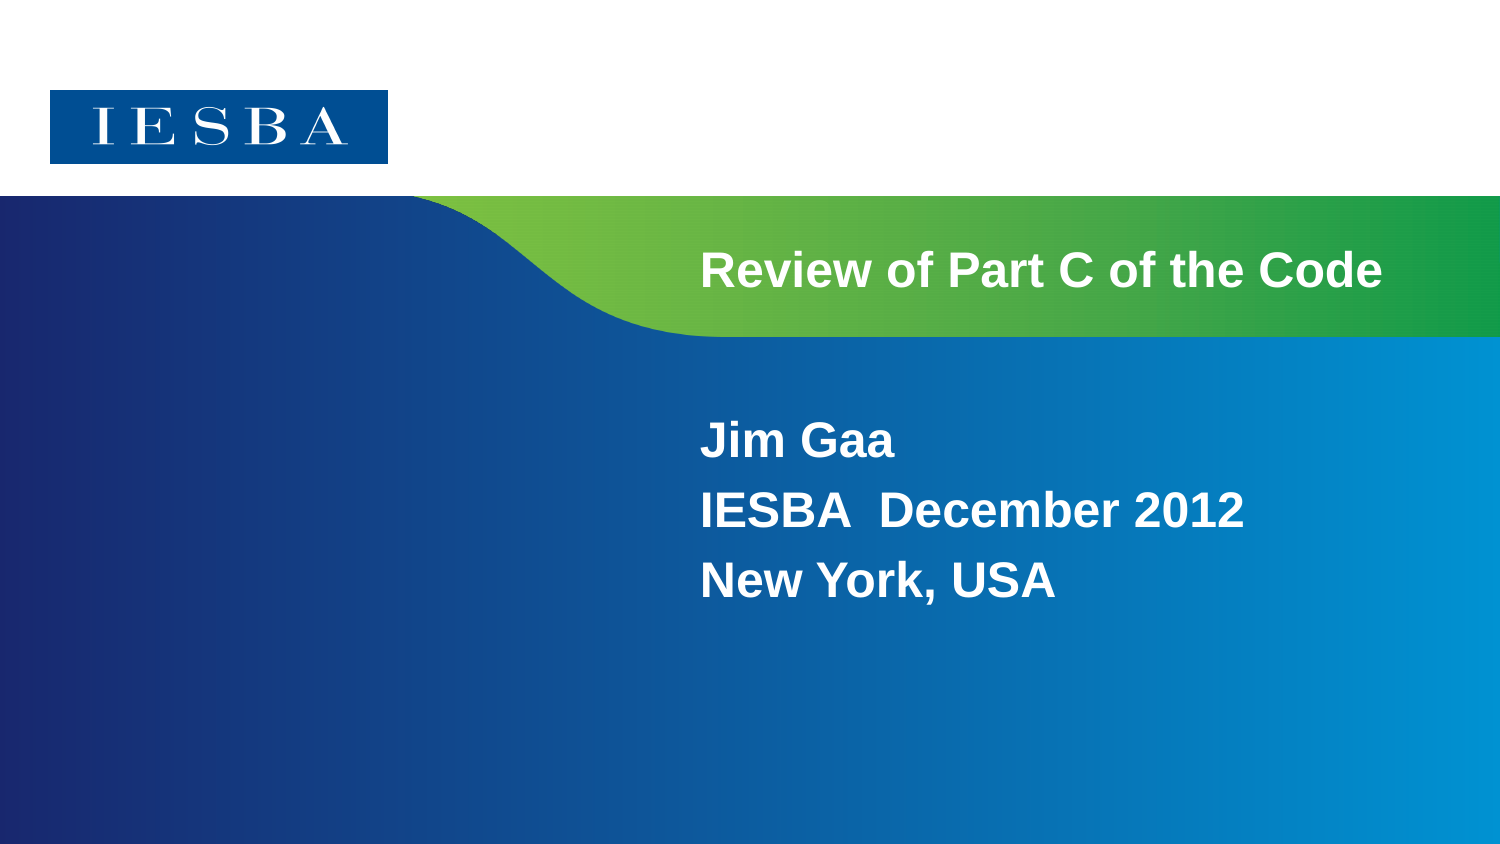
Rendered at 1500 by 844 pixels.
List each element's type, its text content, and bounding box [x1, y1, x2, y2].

picture [412, 196, 1500, 337]
subtitle Jim Gaa IESBA December 2012 New York, USA [699, 407, 1288, 624]
picture [50, 90, 388, 164]
title Review of Part C of the Code [699, 206, 1463, 329]
